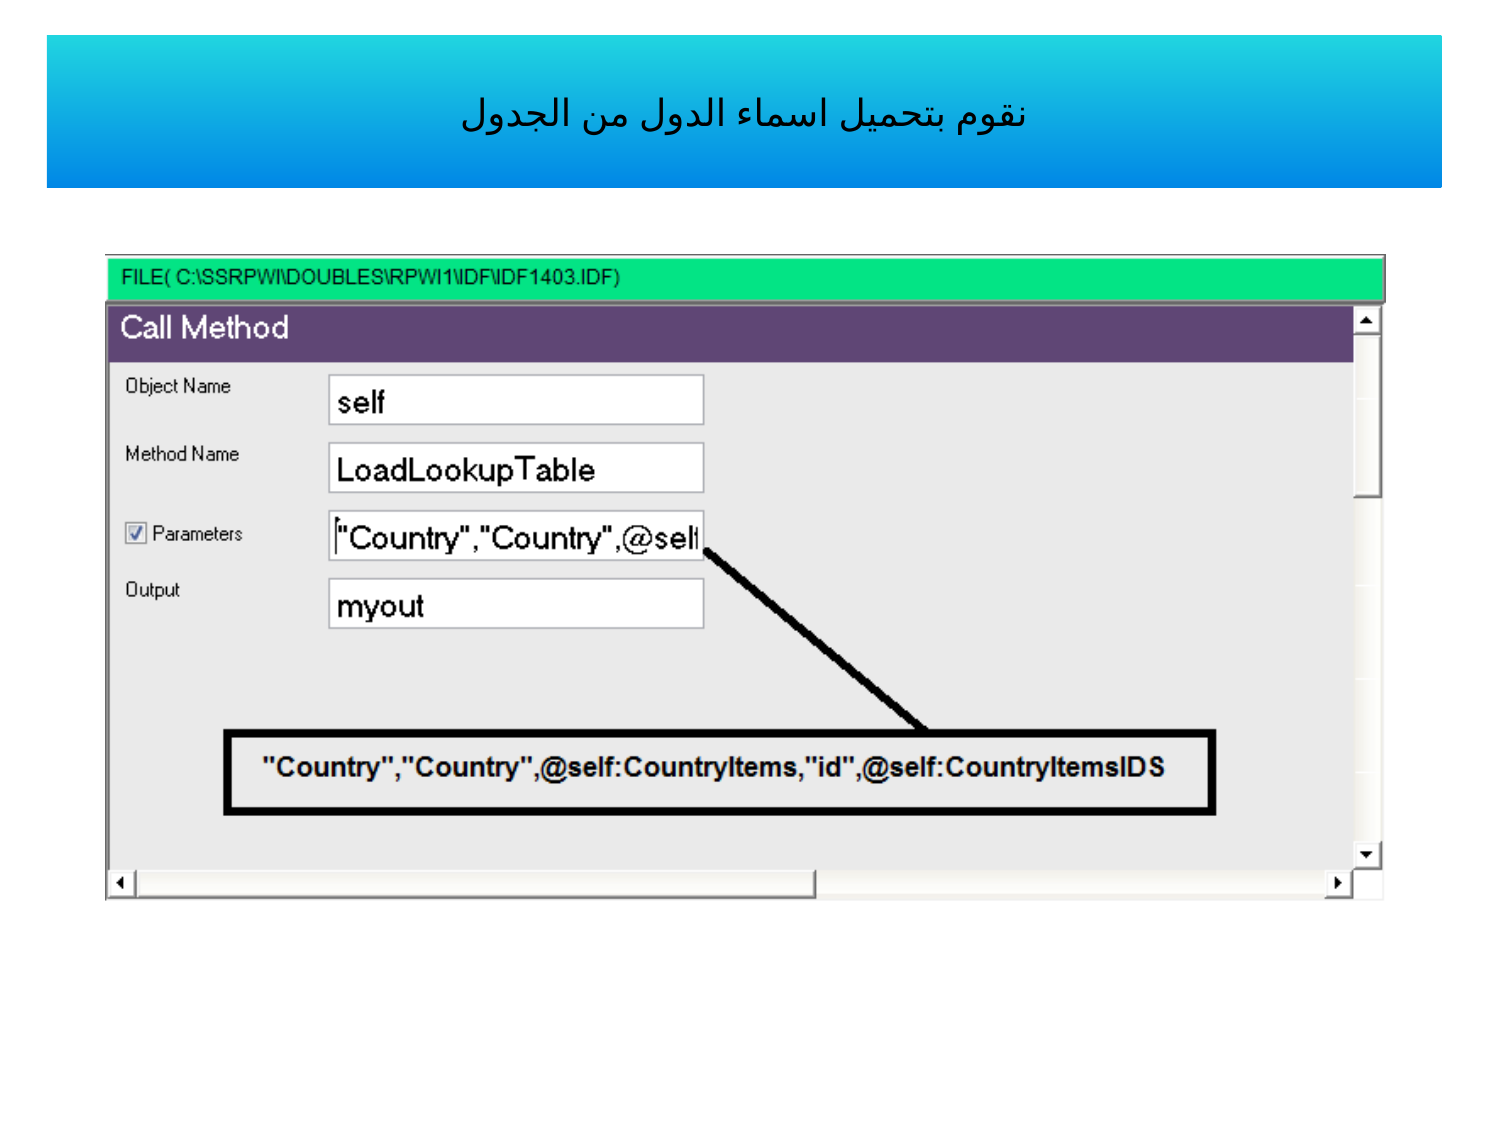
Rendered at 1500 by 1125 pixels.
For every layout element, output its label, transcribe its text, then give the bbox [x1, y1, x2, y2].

picture [105, 254, 1387, 906]
title نقوم بتحميل اسماء الدول من الجدول [46, 35, 1442, 188]
